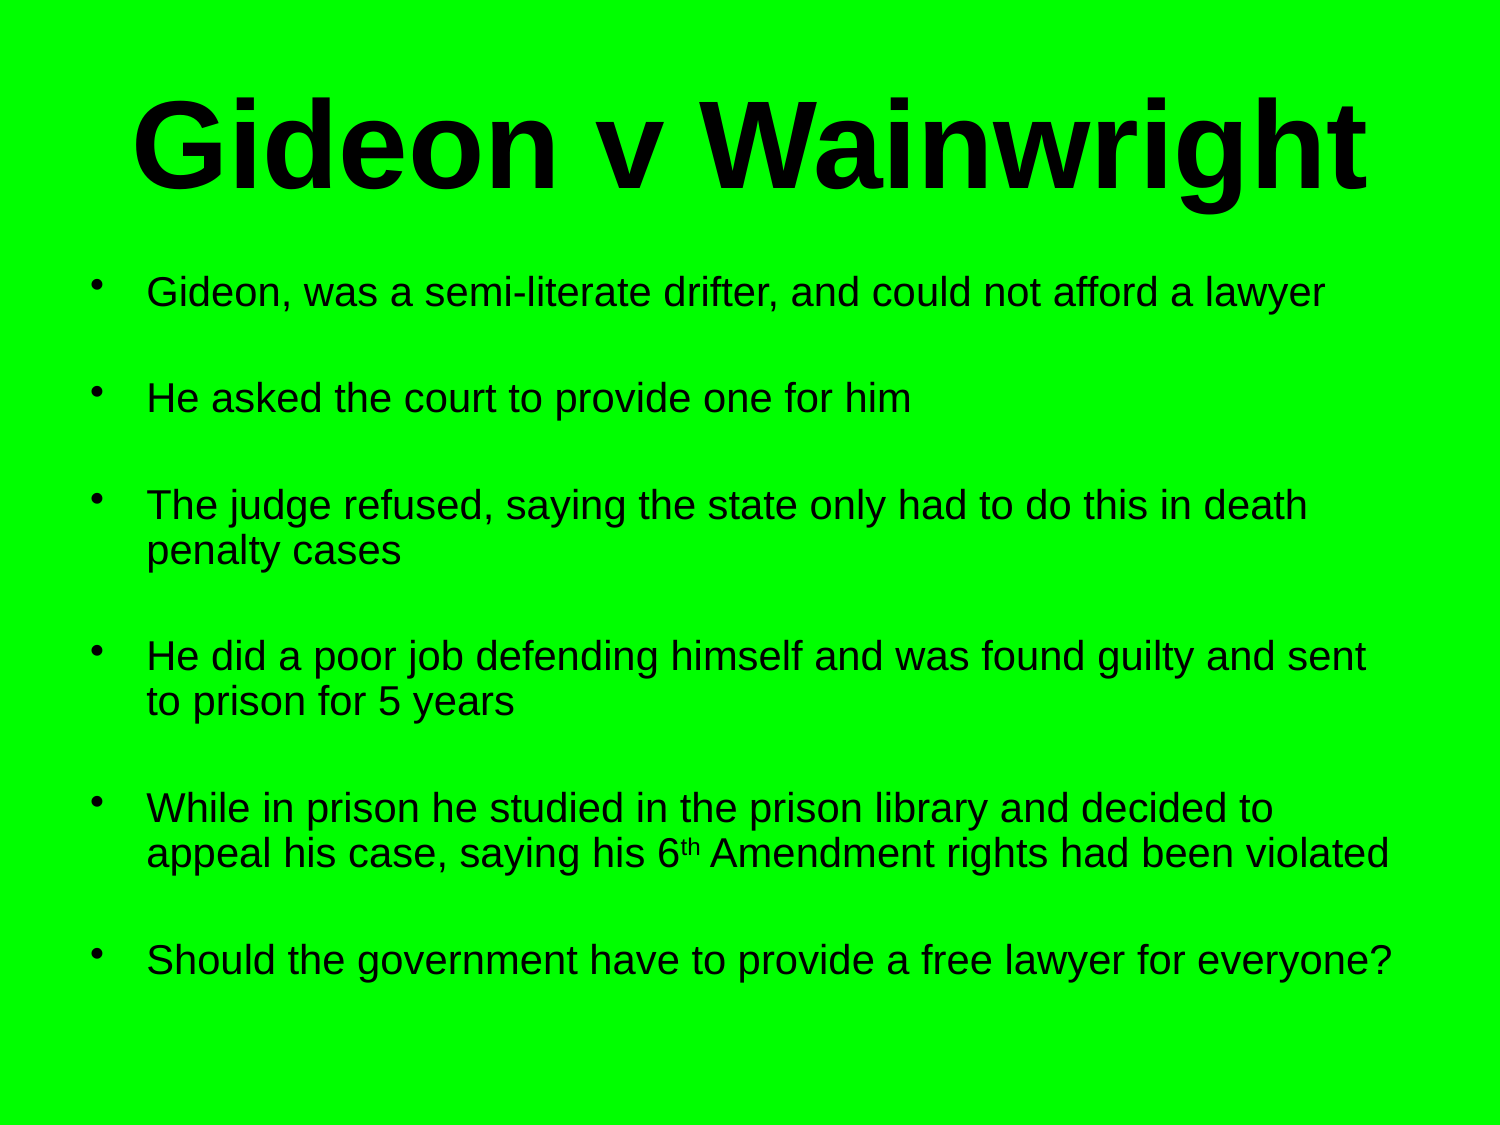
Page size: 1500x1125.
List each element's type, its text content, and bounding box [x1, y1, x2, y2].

title Gideon v Wainwright [75, 45, 1425, 233]
list Gideon, was a semi-literate drifter, and could not afford a lawyer He asked the court to provide one for him The judge refused, saying the state only had to do this in death penalty cases He did a poor job defending himself and was found guilty and sent to prison for 5 years While in prison he studied in the prison library and decided to appeal his case, saying his 6th Amendment rights had been violated Should the government have to provide a free lawyer for everyone? [75, 262, 1425, 1005]
